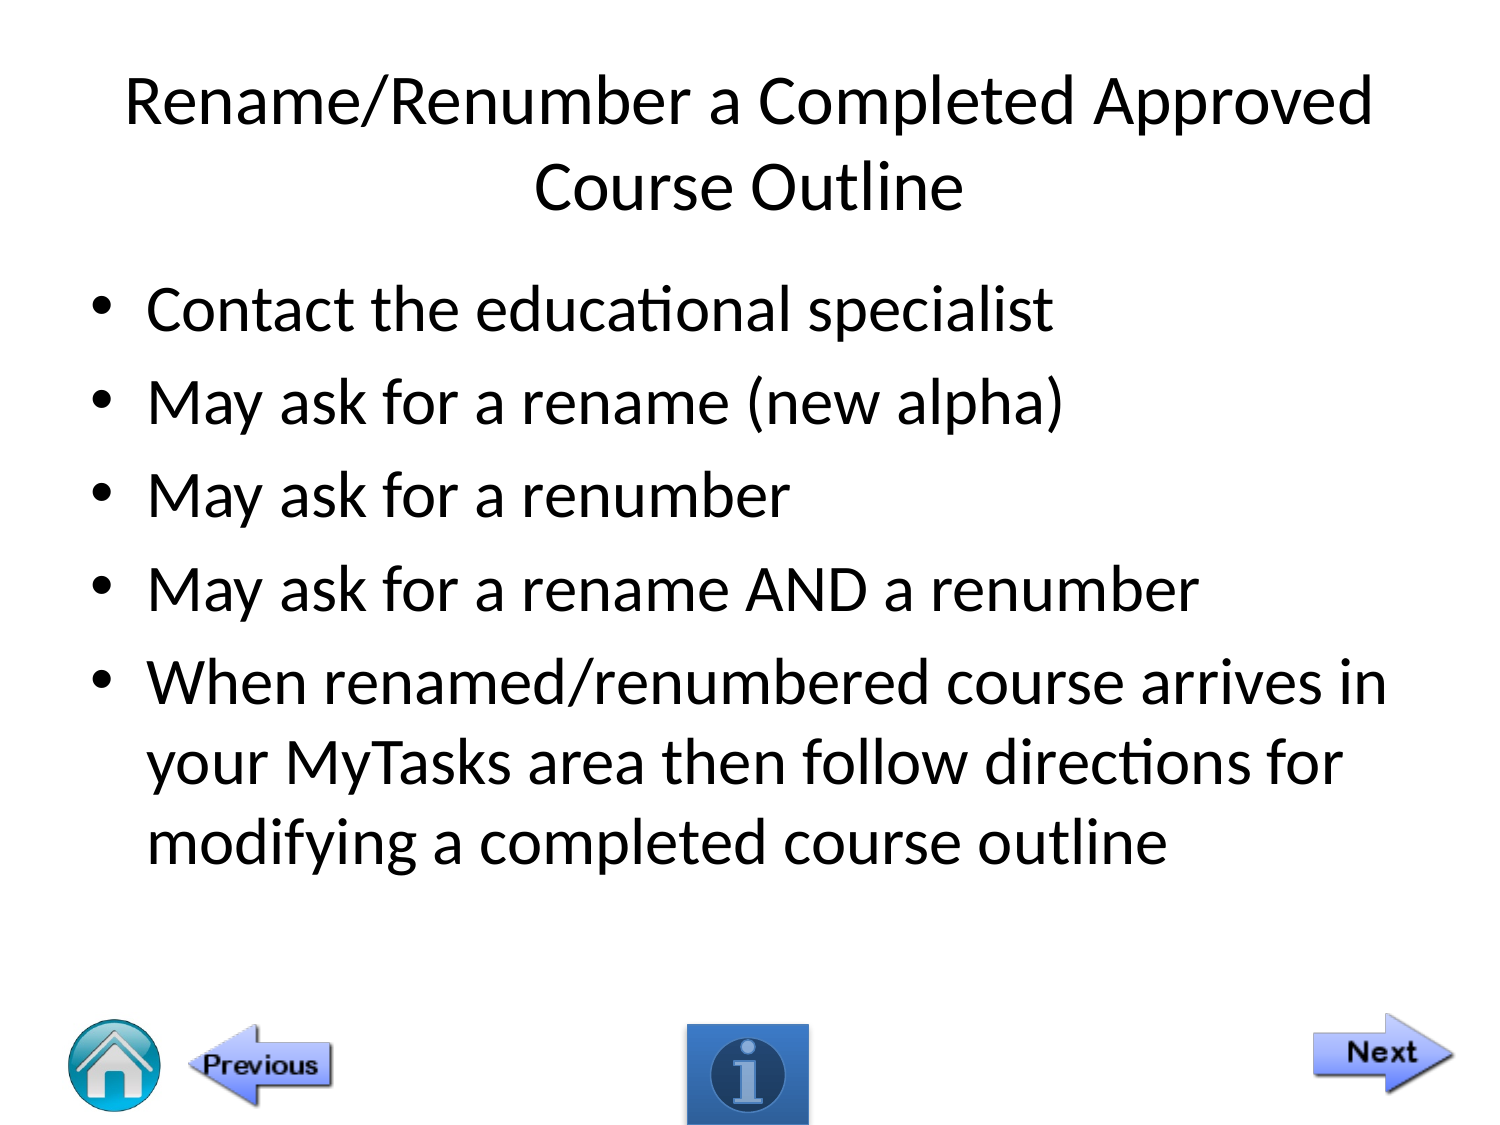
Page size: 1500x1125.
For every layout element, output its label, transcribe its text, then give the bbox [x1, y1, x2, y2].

title Rename/Renumber a Completed Approved Course Outline [75, 45, 1425, 233]
picture [62, 1012, 166, 1116]
picture [187, 1023, 338, 1113]
picture [1312, 1012, 1460, 1100]
text_box [687, 1024, 809, 1125]
list Contact the educational specialist May ask for a rename (new alpha) May ask for a renumber May ask for a rename AND a renumber When renamed/renumbered course arrives in your MyTasks area then follow directions for modifying a completed course outline [75, 257, 1425, 1000]
